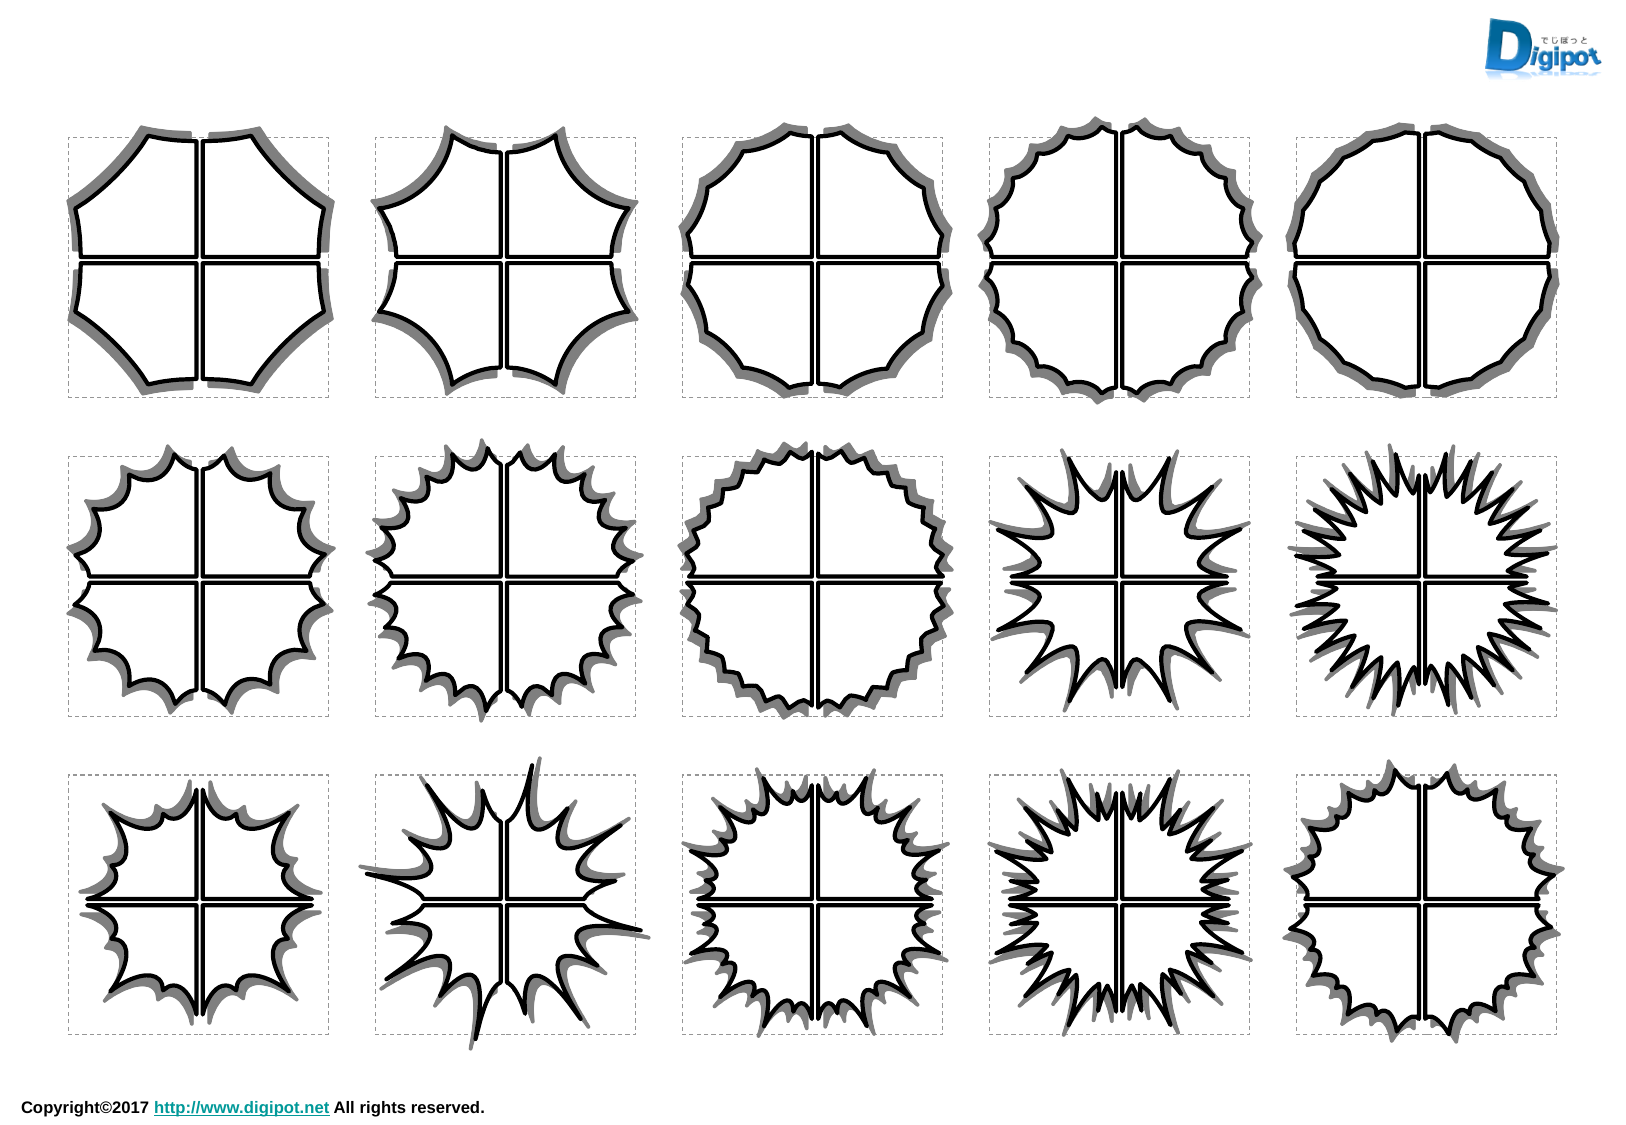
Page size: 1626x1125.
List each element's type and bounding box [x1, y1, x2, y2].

text_box [504, 450, 636, 579]
text_box [504, 261, 631, 387]
text_box [72, 580, 199, 706]
picture [1485, 18, 1602, 82]
text_box [1423, 451, 1550, 579]
text_box [984, 124, 1119, 260]
text_box [1293, 452, 1422, 579]
text_box [816, 261, 945, 390]
text_box [816, 448, 945, 579]
text_box [73, 133, 199, 260]
text_box [995, 580, 1119, 704]
text_box [377, 133, 503, 259]
text_box [200, 453, 328, 579]
text_box [685, 130, 814, 260]
text_box [504, 133, 631, 259]
text_box [364, 783, 503, 902]
text_box [1423, 903, 1554, 1037]
text_box [994, 903, 1119, 1028]
text_box [1120, 124, 1255, 260]
text_box [1120, 456, 1243, 579]
text_box [685, 261, 814, 390]
text_box [995, 456, 1119, 579]
text_box [1120, 903, 1245, 1028]
text_box [384, 903, 503, 1042]
text_box [504, 763, 623, 902]
text_box [816, 775, 942, 902]
text_box [200, 787, 315, 902]
text_box [73, 261, 199, 387]
text_box [1423, 580, 1551, 708]
text_box [504, 903, 643, 1022]
text_box [200, 903, 315, 1017]
text_box [1423, 770, 1557, 902]
text_box [1292, 261, 1422, 390]
text_box [688, 775, 814, 902]
text_box [200, 580, 326, 708]
text_box [816, 130, 945, 260]
text_box [685, 580, 814, 711]
text_box [504, 580, 636, 709]
text_box [372, 580, 503, 714]
text_box [377, 261, 503, 387]
text_box [1292, 130, 1422, 259]
text_box [372, 446, 503, 579]
text_box [1294, 580, 1422, 708]
text_box [1287, 903, 1422, 1034]
text_box [73, 452, 199, 579]
text_box [984, 261, 1119, 396]
text_box [85, 787, 199, 902]
text_box [200, 261, 327, 387]
text_box [1120, 776, 1245, 902]
text_box [816, 903, 942, 1029]
text_box [994, 777, 1119, 902]
text_box [816, 580, 946, 710]
text_box [1423, 261, 1552, 390]
text_box [1120, 261, 1255, 396]
text_box [1423, 130, 1552, 260]
text_box [688, 903, 814, 1029]
text_box [684, 449, 814, 579]
text_box [200, 133, 327, 260]
text_box [85, 903, 199, 1017]
text_box [1120, 580, 1243, 704]
text_box [1290, 767, 1422, 902]
